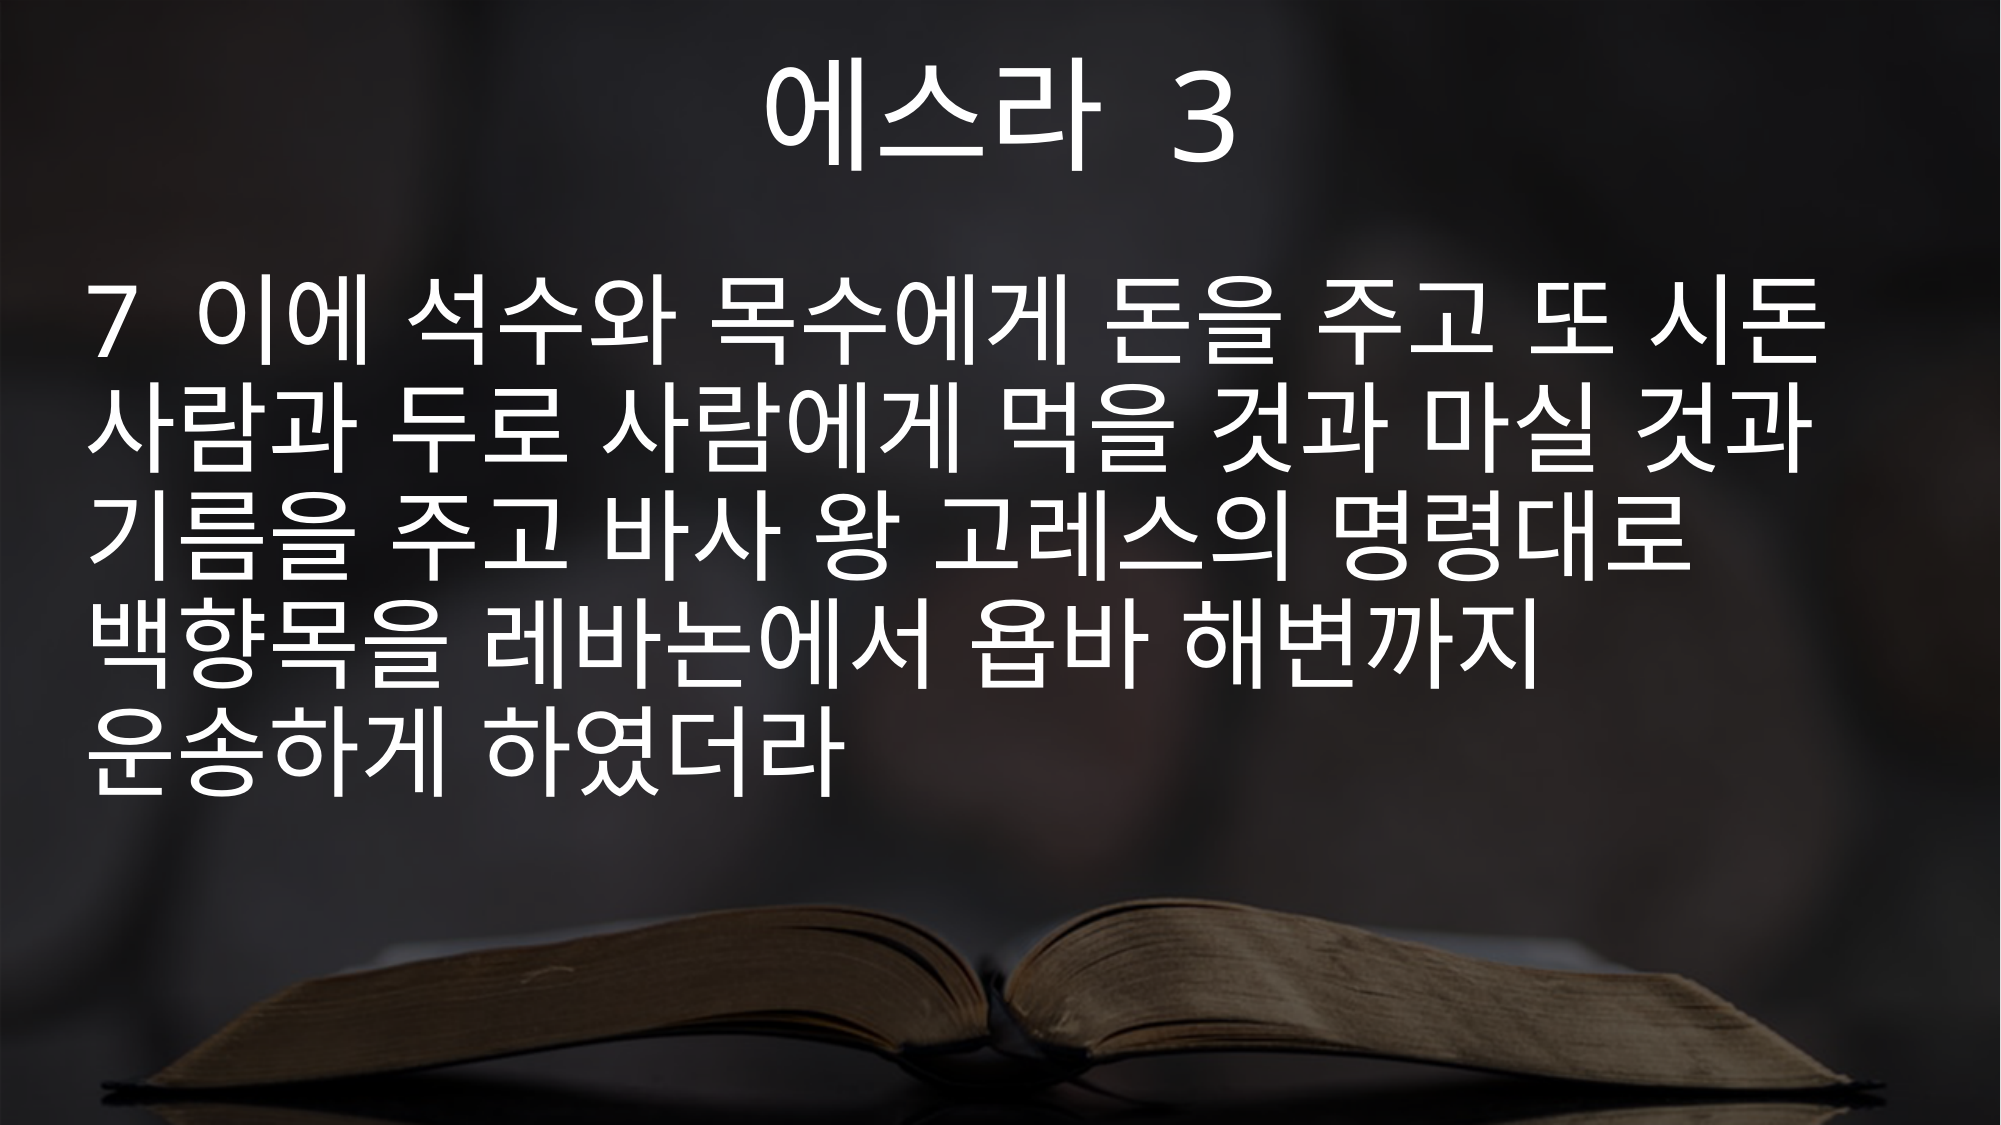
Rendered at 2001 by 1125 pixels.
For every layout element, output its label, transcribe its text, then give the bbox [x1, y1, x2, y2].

picture [0, 0, 2001, 1125]
footer 에스라 3 [0, 32, 2000, 192]
list 7 이에 석수와 목수에게 돈을 주고 또 시돈 사람과 두로 사람에게 먹을 것과 마실 것과 기름을 주고 바사 왕 고레스의 명령대로 백향목을 레바논에서 욥바 해변까지 운송하게 하였더라 [69, 263, 1953, 423]
